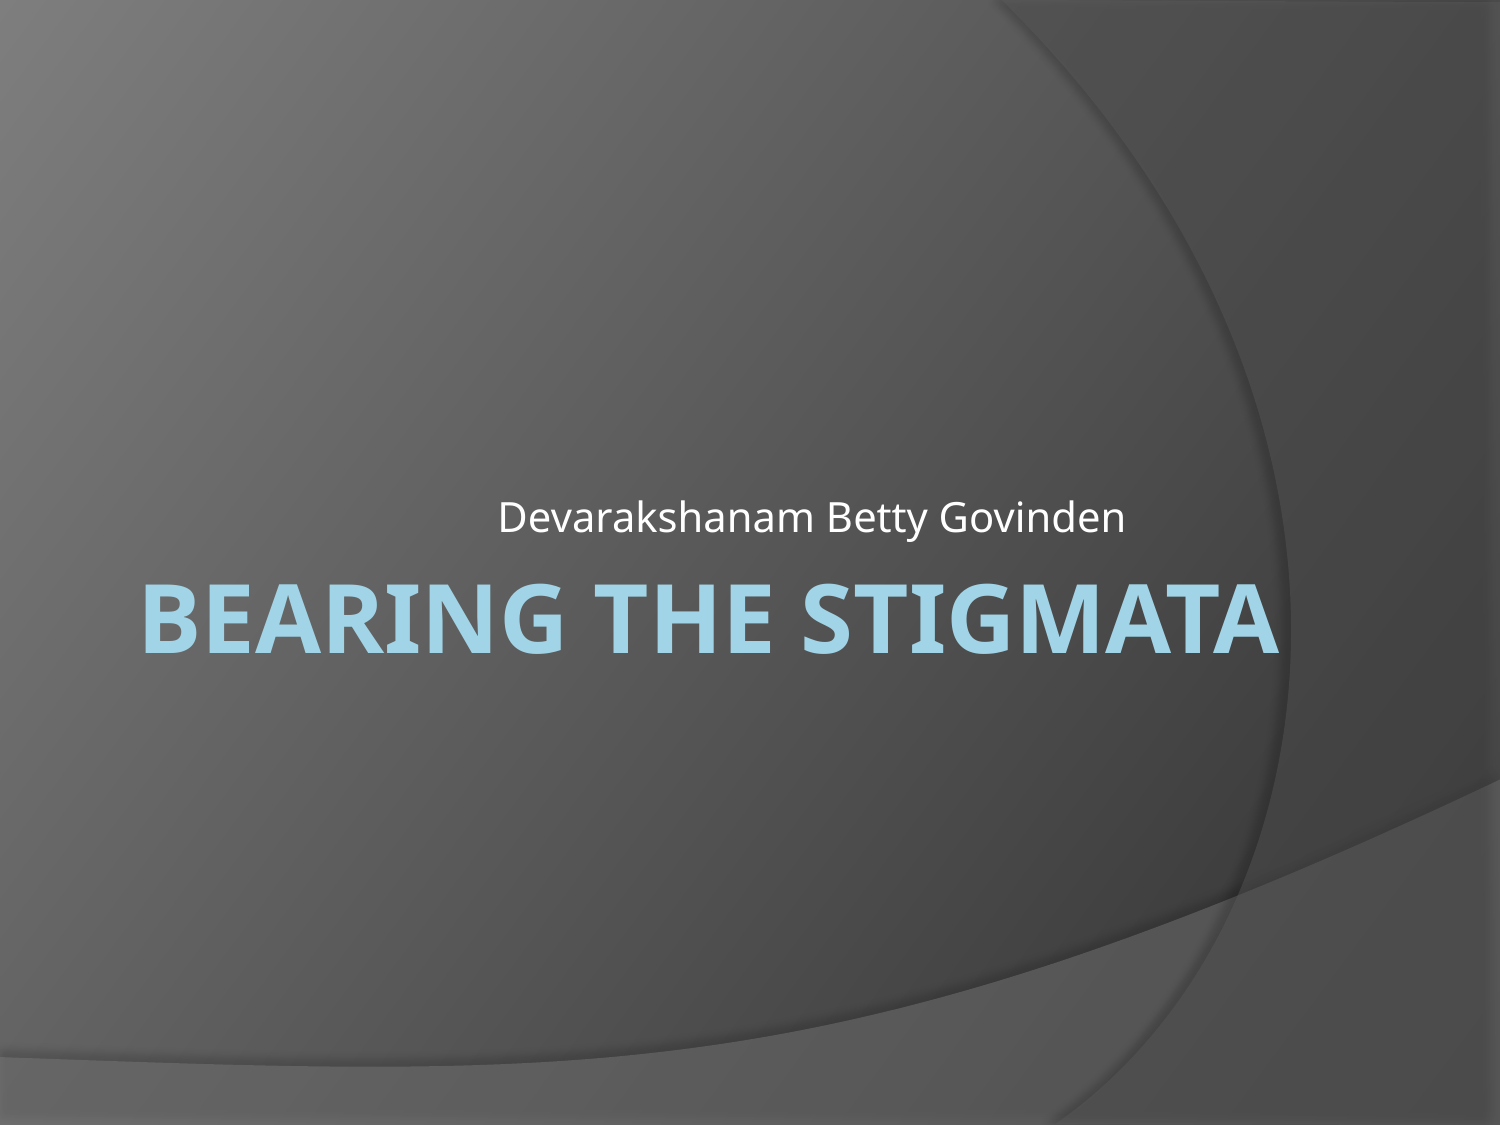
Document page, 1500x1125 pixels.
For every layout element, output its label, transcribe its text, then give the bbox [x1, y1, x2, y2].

subtitle Devarakshanam Betty Govinden [71, 253, 1134, 541]
title Bearing the Stigmata [50, 549, 1288, 928]
